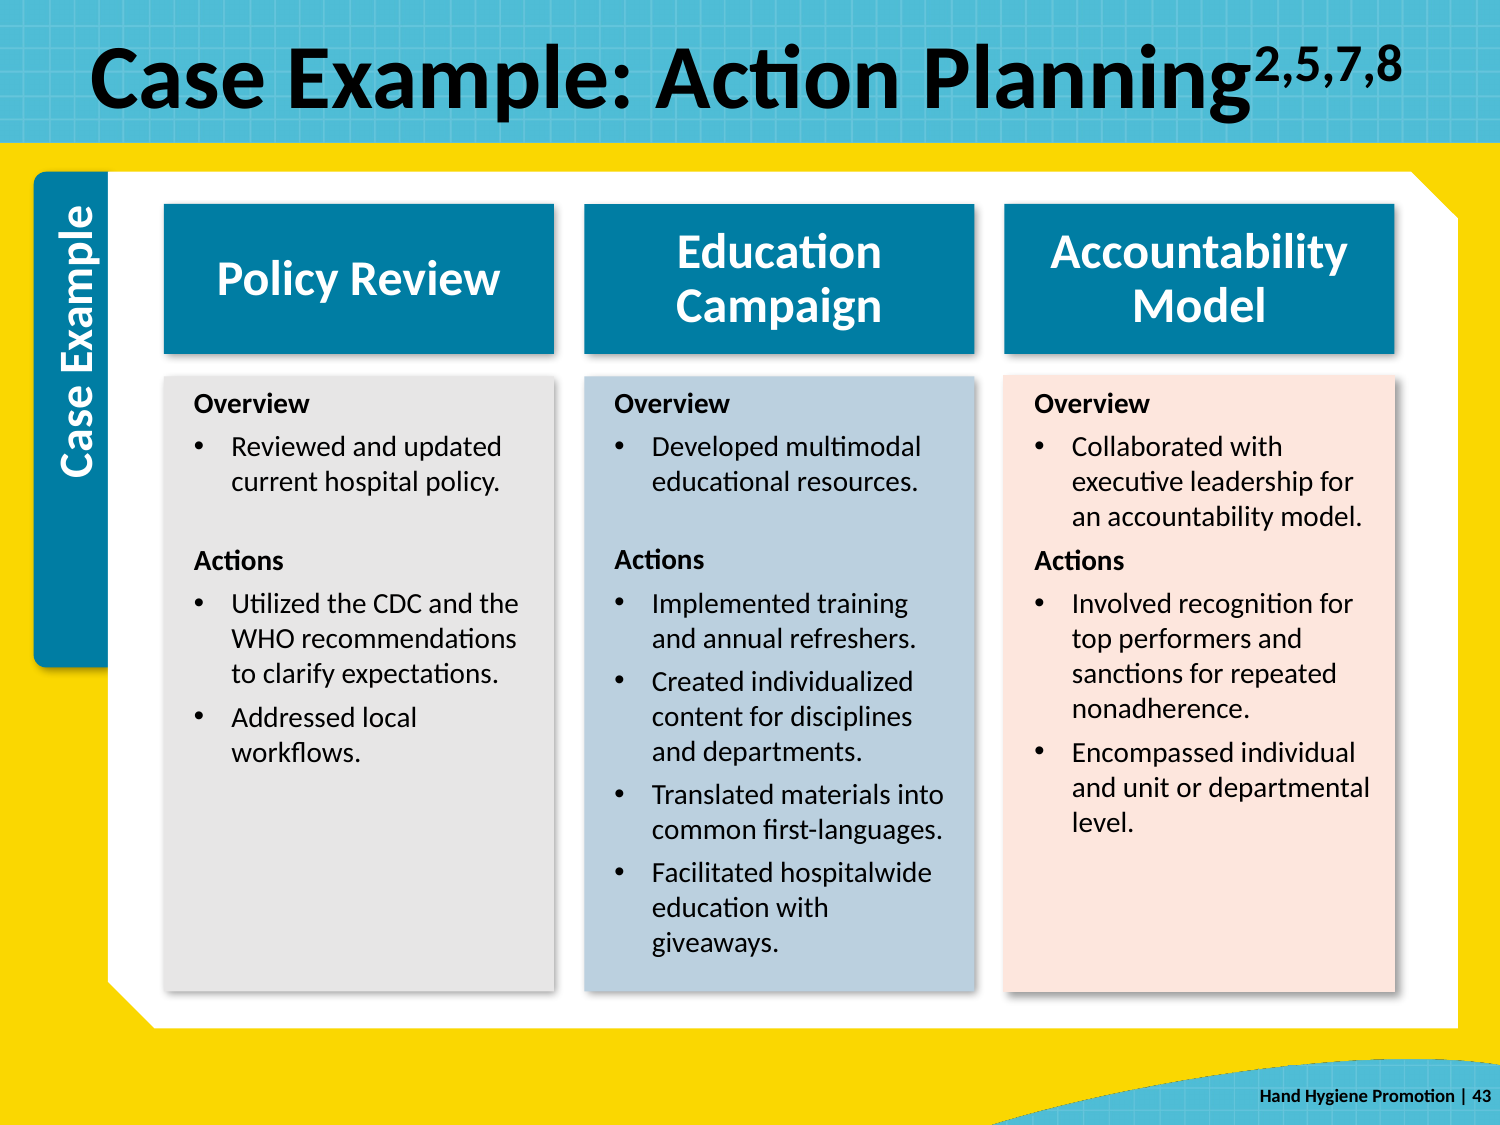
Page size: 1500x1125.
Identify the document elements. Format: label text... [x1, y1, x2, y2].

list Overview Collaborated with executive leadership for an accountability model. Actions Involved recognition for top performers and sanctions for repeated nonadherence. Encompassed individual and unit or departmental level. [1003, 375, 1395, 992]
picture [0, 0, 1500, 1125]
title Case Example: Action Planning2,5,7,8 [75, 0, 1425, 150]
list Overview Developed multimodal educational resources. Actions Implemented training and annual refreshers. Created individualized content for disciplines and departments. Translated materials into common first-languages. Facilitated hospitalwide education with giveaways. [583, 375, 975, 992]
list Overview Reviewed and updated current hospital policy. Actions Utilized the CDC and the WHO recommendations to clarify expectations. Addressed local workflows. [163, 375, 555, 992]
list Education Campaign [583, 203, 975, 355]
slide_number | 43 [1455, 1065, 1500, 1125]
list Policy Review [163, 203, 554, 354]
list Accountability Model [1003, 203, 1395, 355]
